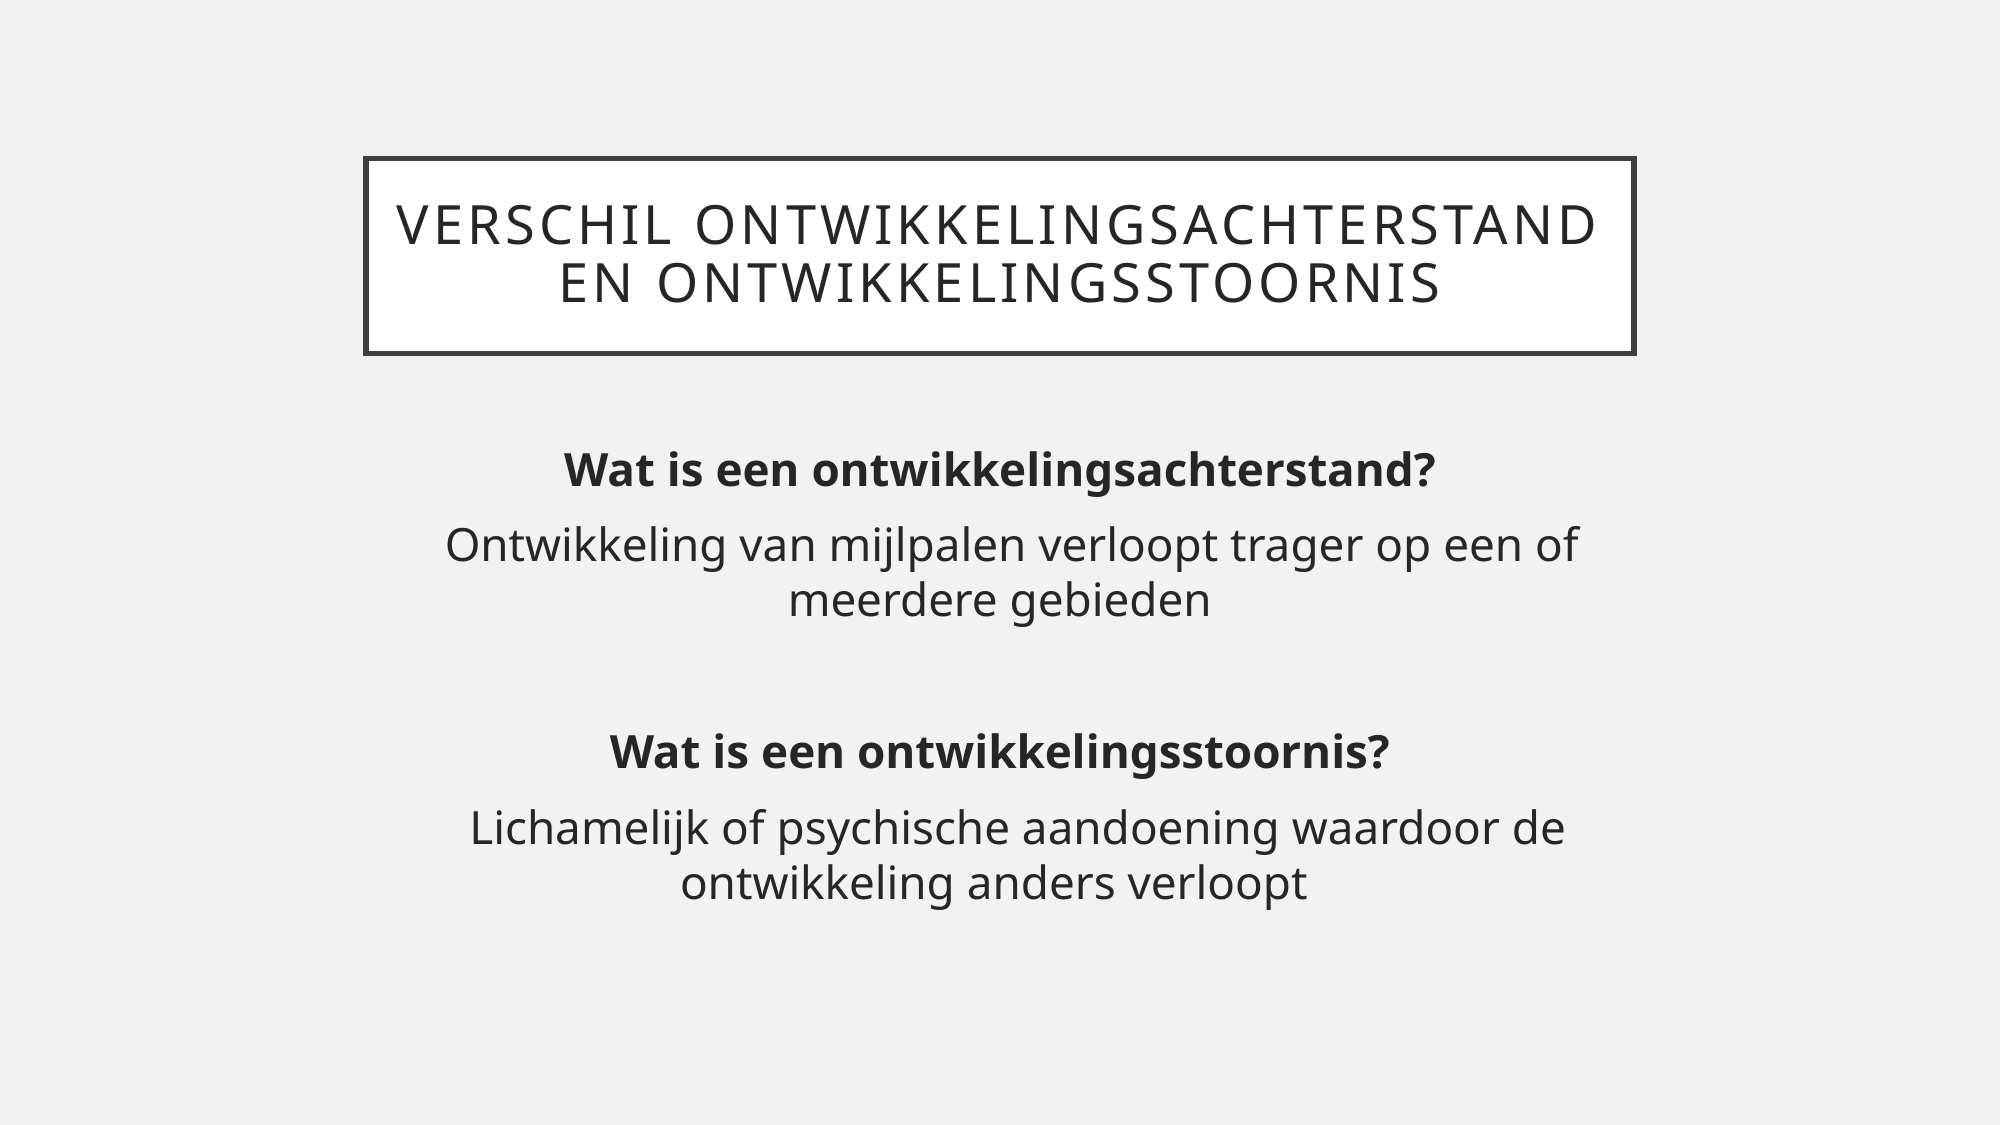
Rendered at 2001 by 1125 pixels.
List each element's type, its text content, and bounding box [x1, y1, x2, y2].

list Wat is een ontwikkelingsachterstand? Ontwikkeling van mijlpalen verloopt trager op een of meerdere gebieden Wat is een ontwikkelingsstoornis? Lichamelijk of psychische aandoening waardoor de ontwikkeling anders verloopt [366, 432, 1634, 942]
title Verschil ontwikkelingsachterstand en ontwikkelingsstoornis [363, 156, 1637, 356]
